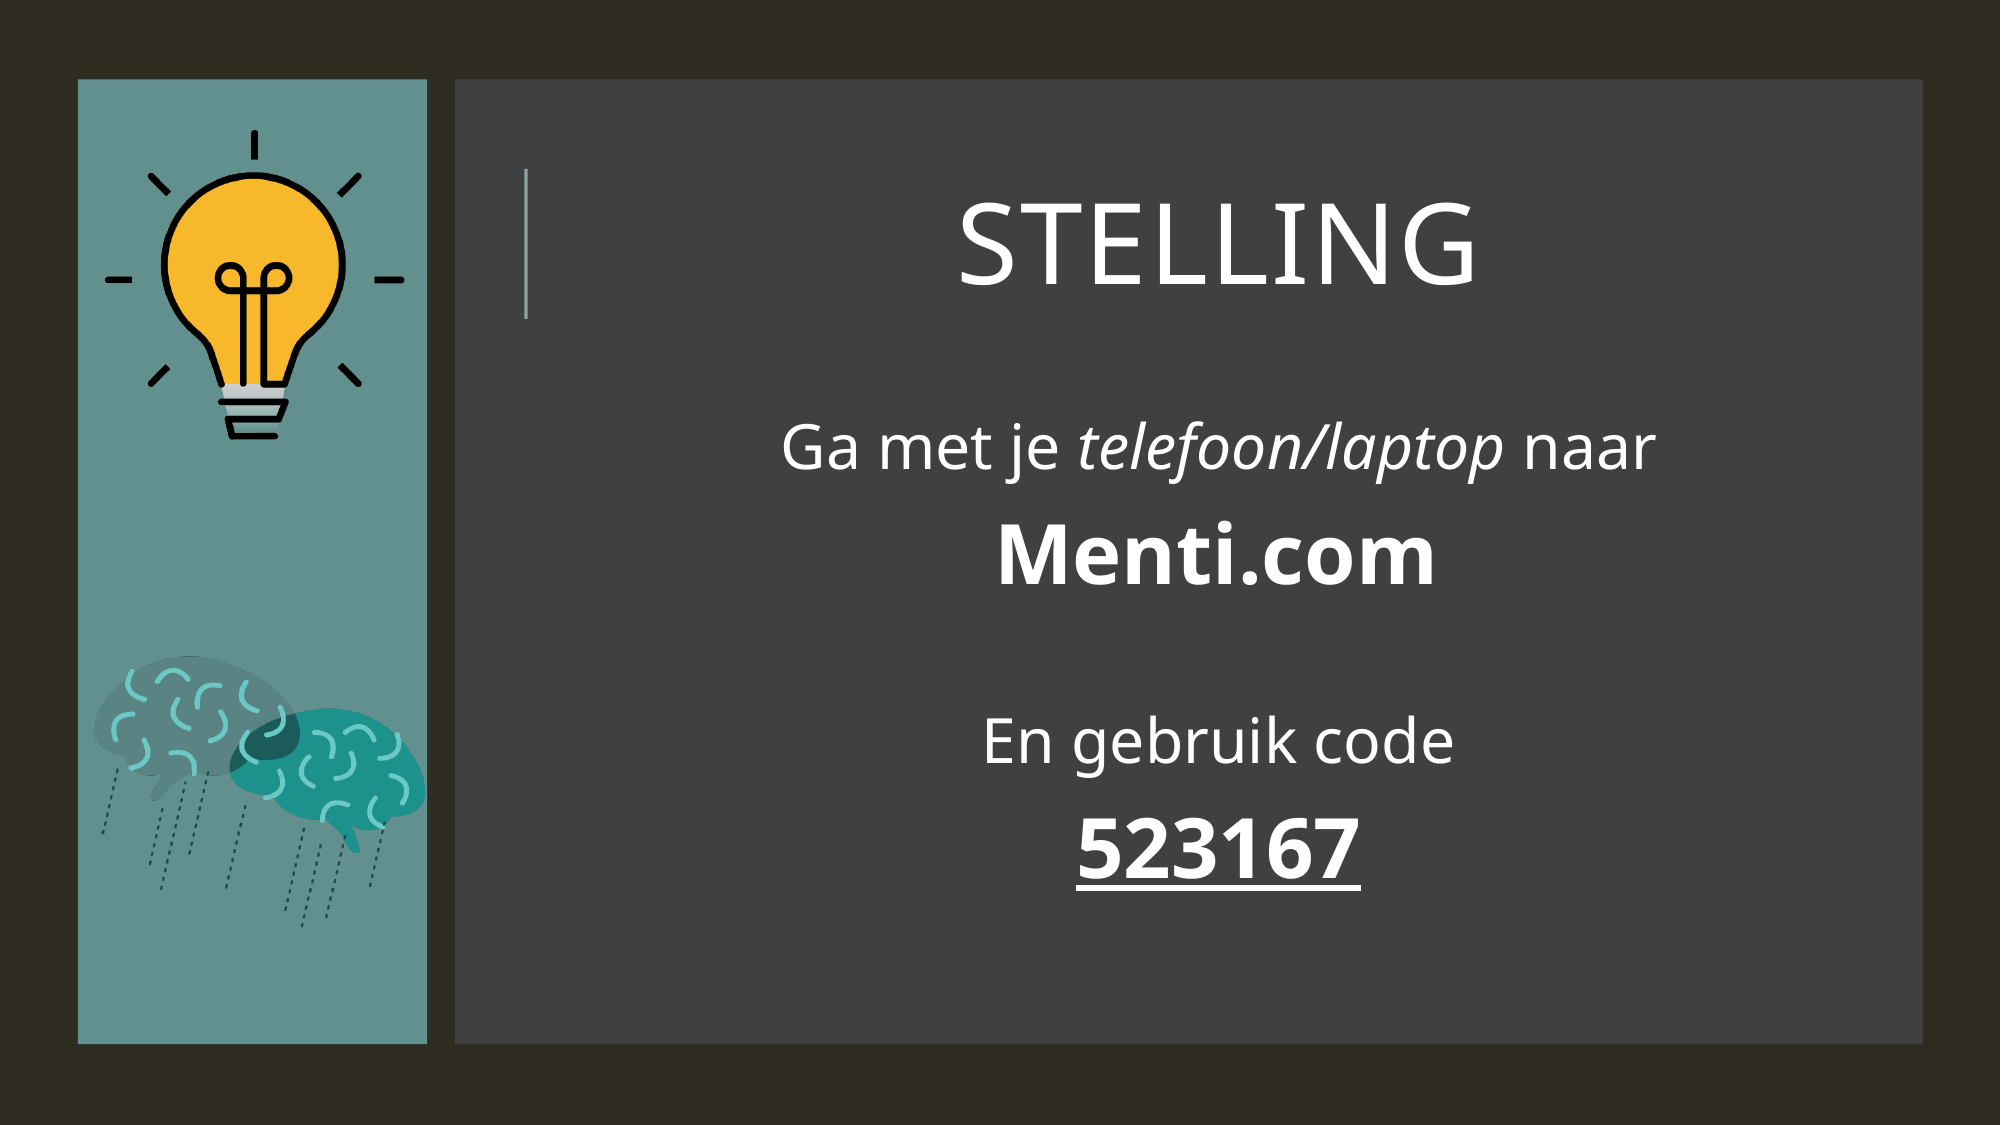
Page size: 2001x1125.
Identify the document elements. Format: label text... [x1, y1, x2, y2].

title Stelling [569, 129, 1869, 376]
text_box [453, 78, 1924, 1045]
text_box [77, 78, 428, 111]
list Ga met je telefoon/laptop naar Menti.com En gebruik code 523167 [569, 408, 1869, 992]
text_box [77, 469, 428, 559]
picture [79, 114, 429, 464]
picture [58, 564, 447, 953]
text_box [0, 0, 2000, 1125]
text_box [77, 961, 428, 1045]
